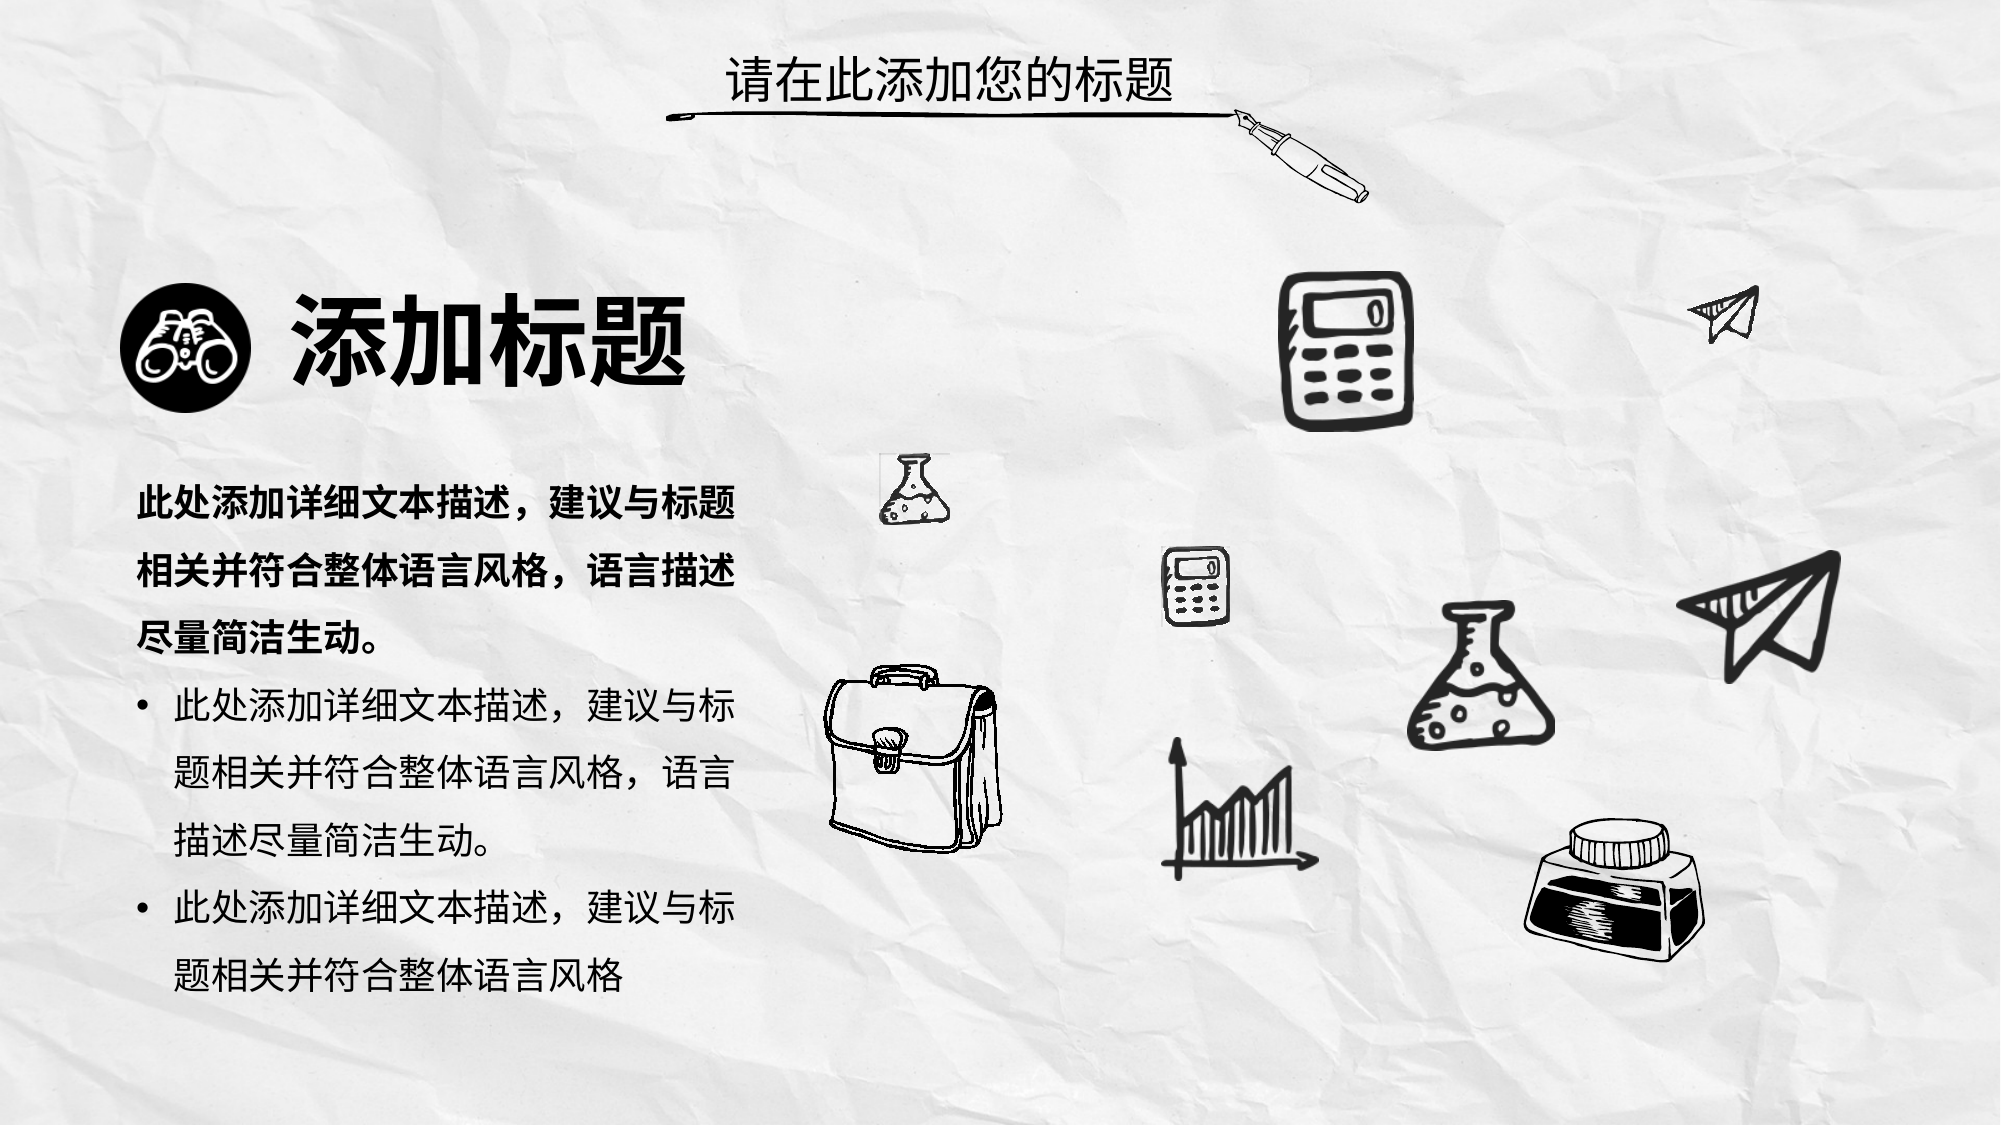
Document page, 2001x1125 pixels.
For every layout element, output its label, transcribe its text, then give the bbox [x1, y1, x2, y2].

text_box 添加标题 [288, 278, 780, 399]
text_box [823, 664, 1003, 854]
text_box 此处添加详细文本描述，建议与标题相关并符合整体语言风格，语言描述尽量简洁生动。 此处添加详细文本描述，建议与标题相关并符合整体语言风格，语言描述尽量简洁生动。 此处添加详细文本描述，建议与标题相关并符合整体语言风格 [121, 449, 780, 1005]
picture [0, 0, 2001, 1125]
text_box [666, 40, 1334, 230]
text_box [1522, 817, 1706, 963]
